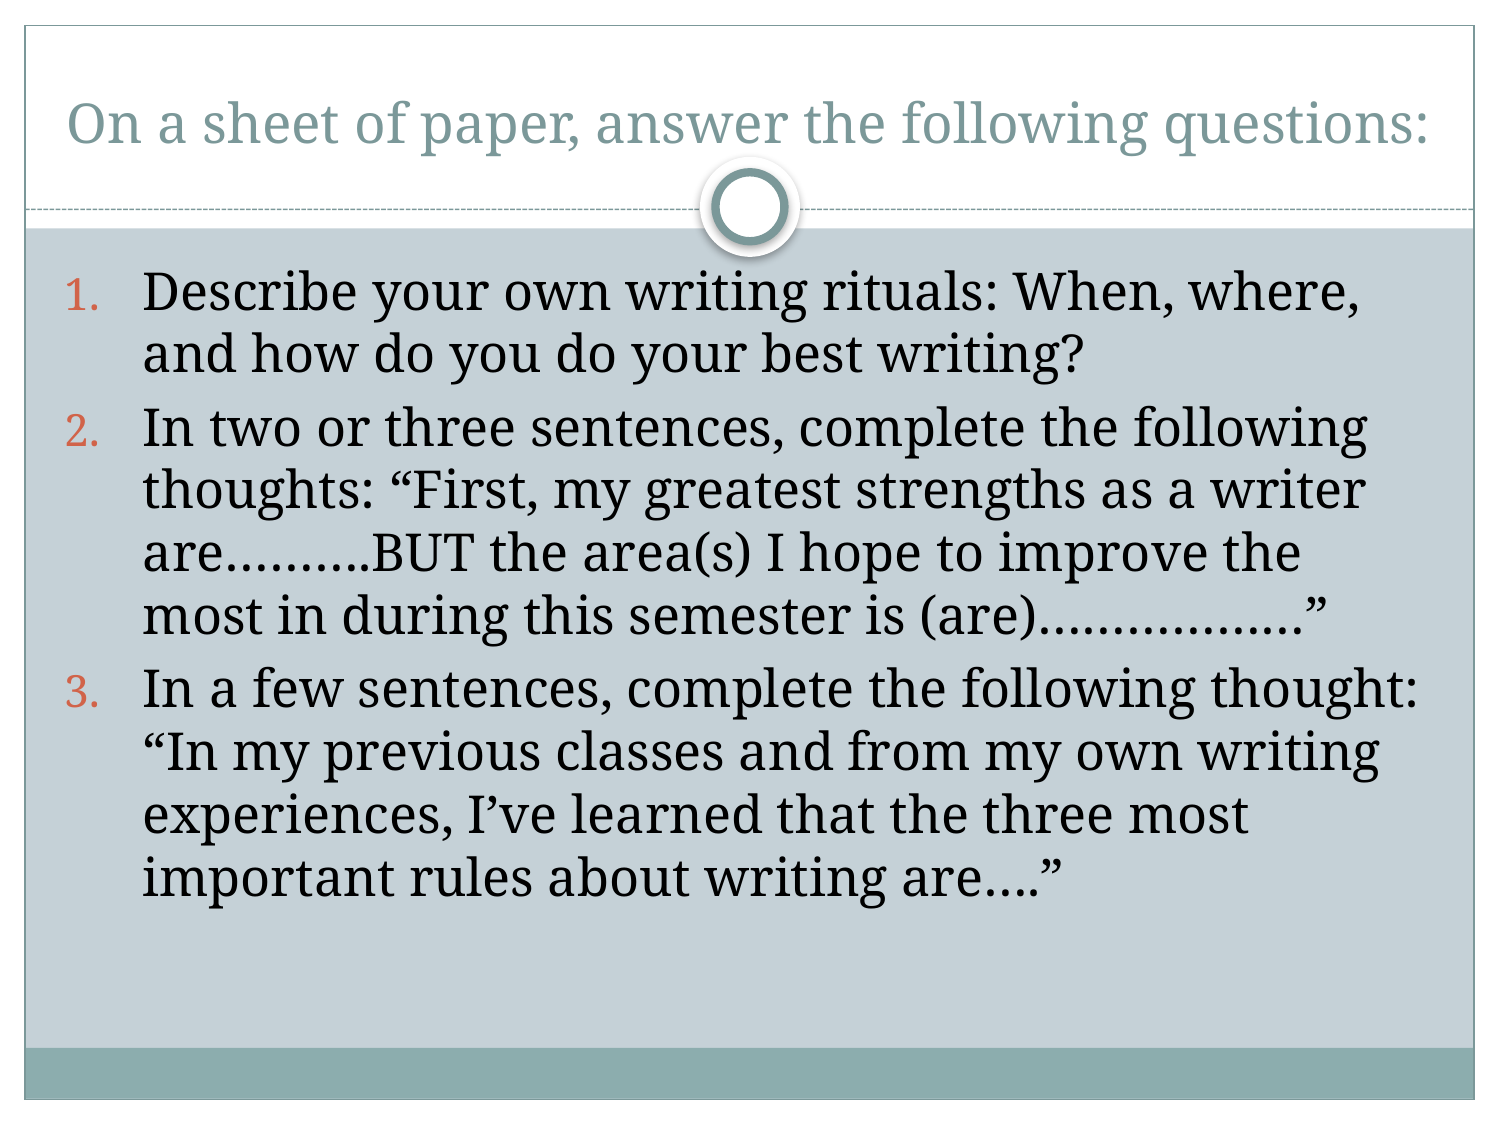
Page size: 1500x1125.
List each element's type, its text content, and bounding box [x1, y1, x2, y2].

list Describe your own writing rituals: When, where, and how do you do your best writing? In two or three sentences, complete the following thoughts: “First, my greatest strengths as a writer are……….BUT the area(s) I hope to improve the most in during this semester is (are)………………” In a few sentences, complete the following thought: “In my previous classes and from my own writing experiences, I’ve learned that the three most important rules about writing are….” [49, 250, 1445, 1001]
title On a sheet of paper, answer the following questions: [49, 37, 1450, 162]
